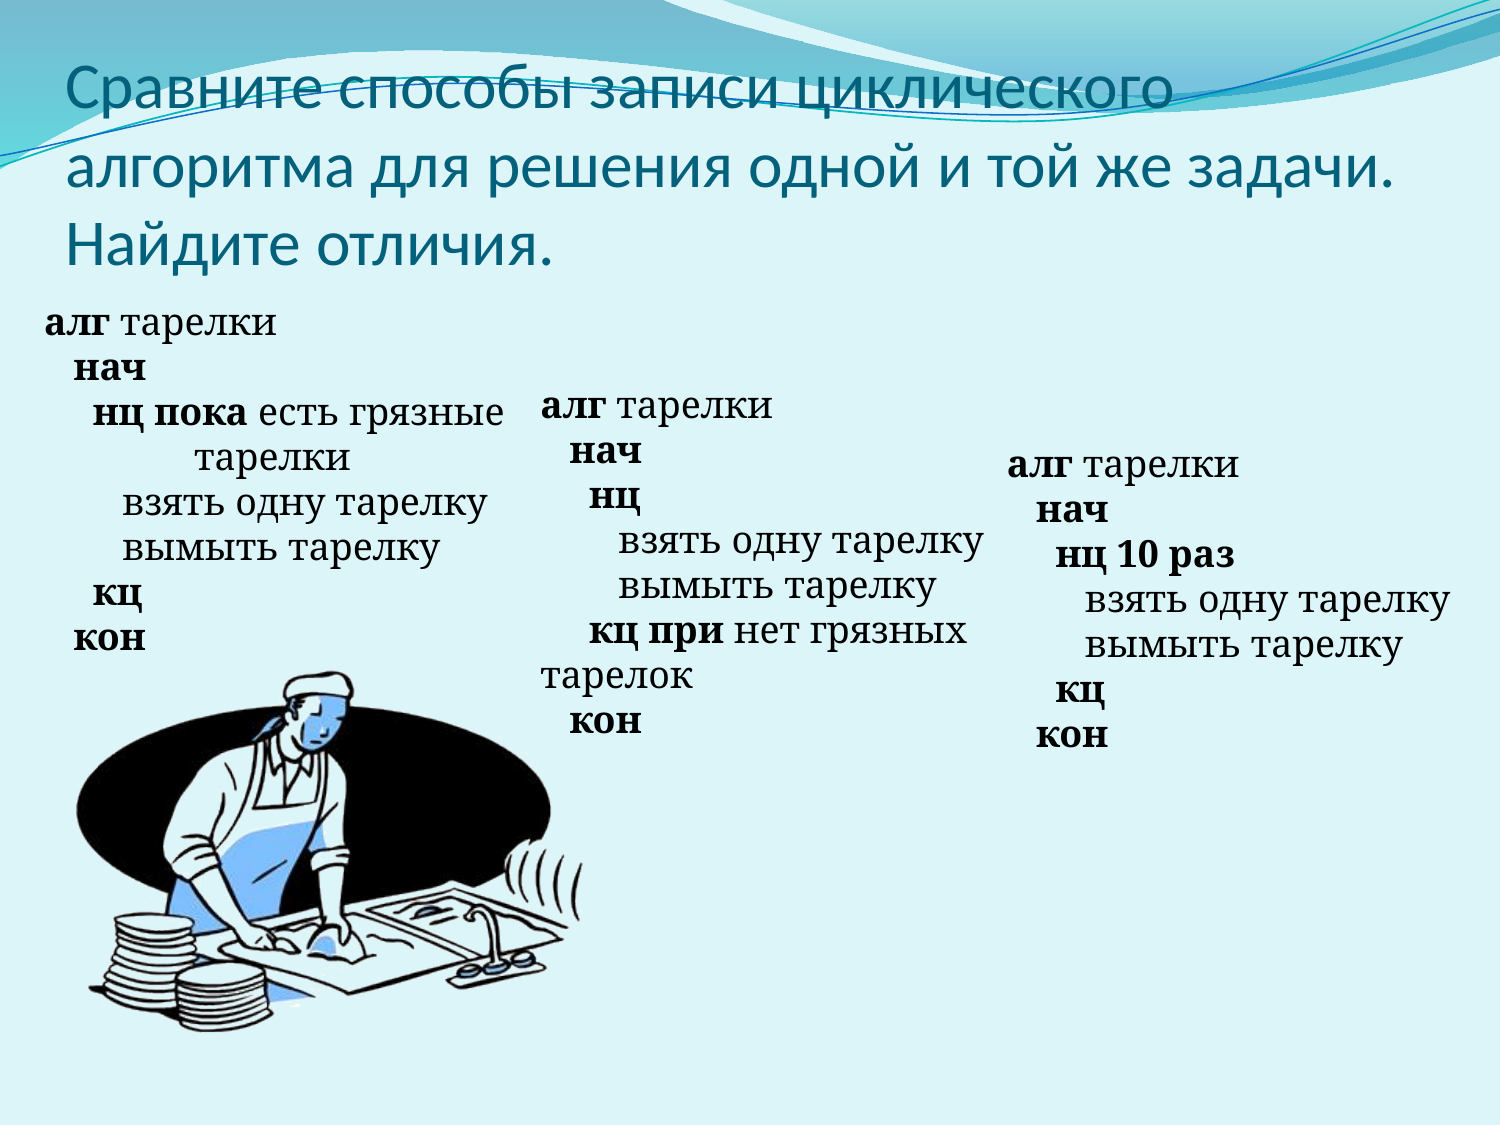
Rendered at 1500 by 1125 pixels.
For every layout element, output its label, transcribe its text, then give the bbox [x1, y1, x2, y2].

table_cell [69, 598, 76, 666]
picture [76, 597, 585, 1106]
table_cell [585, 599, 590, 749]
title Сравните способы записи циклического алгоритма для решения одной и той же задачи. Найдите отличия. [64, 30, 1415, 279]
text_box алг тарелки нач нц взять одну тарелку вымыть тарелку кц при нет грязных тарелок кон [525, 373, 1034, 749]
text_box алг тарелки нач нц пока есть грязные тарелки взять одну тарелку вымыть тарелку кц кон [29, 290, 538, 666]
text_box алг тарелки нач нц 10 раз взять одну тарелку вымыть тарелку кц кон [992, 432, 1500, 763]
